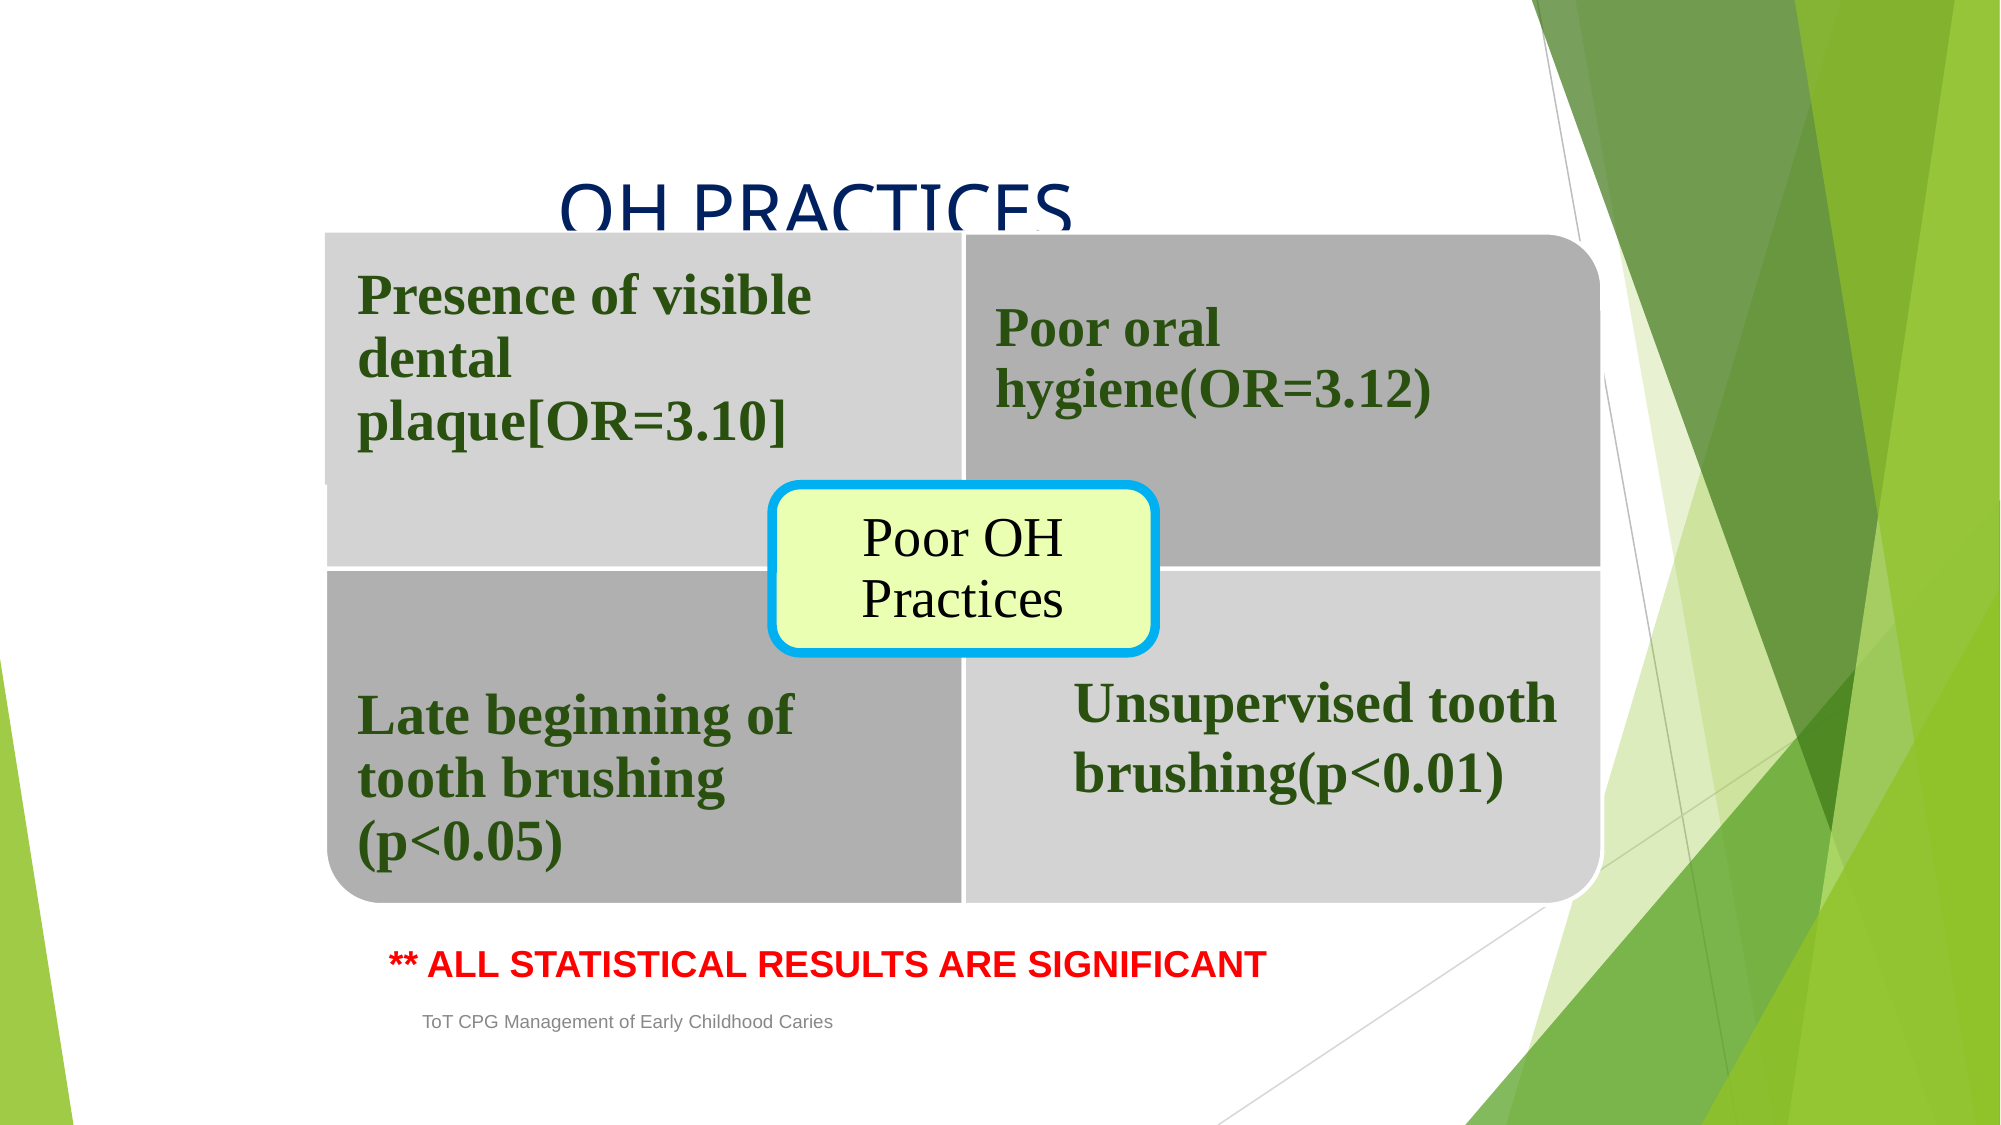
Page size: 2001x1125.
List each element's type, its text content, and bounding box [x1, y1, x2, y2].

title OH PRACTICES [111, 99, 1522, 317]
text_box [324, 232, 1603, 906]
text_box ** ALL STATISTICAL RESULTS ARE SIGNIFICANT [373, 932, 1662, 1038]
footer ToT CPG Management of Early Childhood Caries [111, 991, 1145, 1051]
